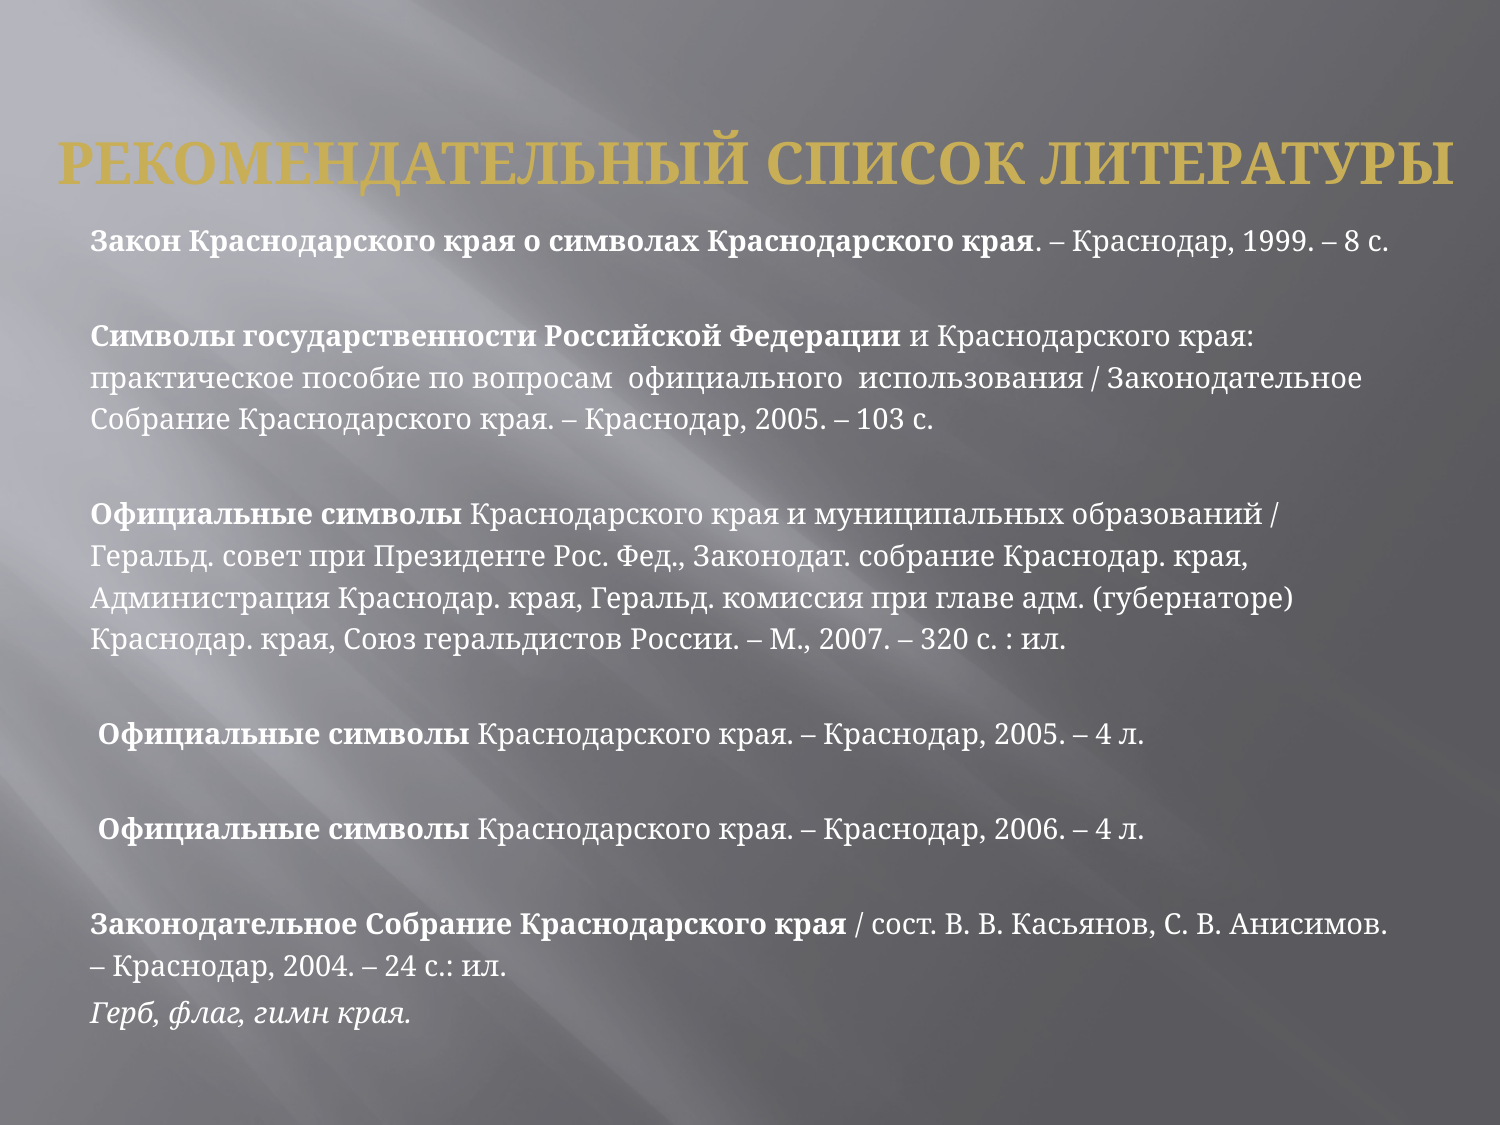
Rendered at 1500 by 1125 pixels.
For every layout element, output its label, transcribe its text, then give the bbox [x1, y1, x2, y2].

list Закон Краснодарского края о символах Краснодарского края. – Краснодар, 1999. – 8 с. Символы государственности Российской Федерации и Краснодарского края: практическое пособие по вопросам официального использования / Законодательное Собрание Краснодарского края. – Краснодар, 2005. – 103 с. Официальные символы Краснодарского края и муниципальных образований / Геральд. совет при Президенте Рос. Фед., Законодат. собрание Краснодар. края, Администрация Краснодар. края, Геральд. комиссия при главе адм. (губернаторе) Краснодар. края, Союз геральдистов России. – М., 2007. – 320 с. : ил. Официальные символы Краснодарского края. – Краснодар, 2005. – 4 л. Официальные символы Краснодарского края. – Краснодар, 2006. – 4 л. Законодательное Собрание Краснодарского края / сост. В. В. Касьянов, С. В. Анисимов. – Краснодар, 2004. – 24 с.: ил. Герб, флаг, гимн края. [64, 208, 1425, 1125]
title Рекомендательный список литературы [41, 30, 1471, 197]
